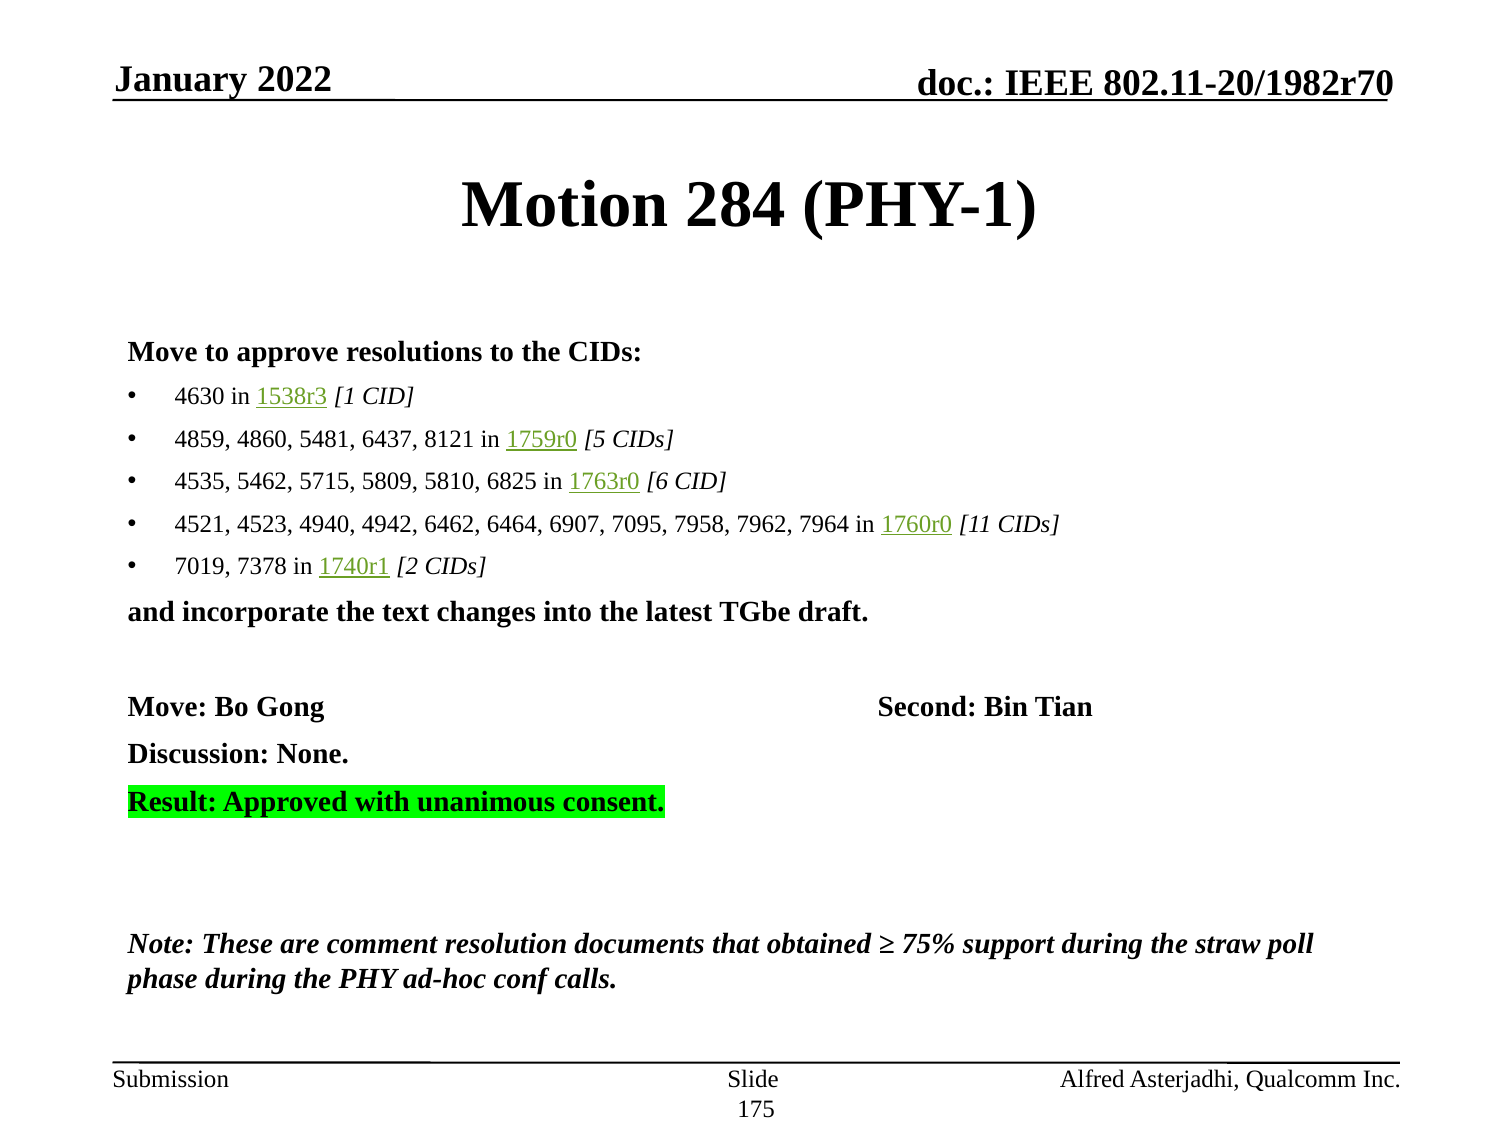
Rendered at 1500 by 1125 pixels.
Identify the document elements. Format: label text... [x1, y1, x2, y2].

list Move to approve resolutions to the CIDs: 4630 in 1538r3 [1 CID] 4859, 4860, 5481, 6437, 8121 in 1759r0 [5 CIDs] 4535, 5462, 5715, 5809, 5810, 6825 in 1763r0 [6 CID] 4521, 4523, 4940, 4942, 6462, 6464, 6907, 7095, 7958, 7962, 7964 in 1760r0 [11 CIDs] 7019, 7378 in 1740r1 [2 CIDs] and incorporate the text changes into the latest TGbe draft. Move: Bo Gong Second: Bin Tian Discussion: None. Result: Approved with unanimous consent. Note: These are comment resolution documents that obtained ≥ 75% support during the straw poll phase during the PHY ad-hoc conf calls. [112, 324, 1388, 1063]
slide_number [114, 54, 423, 100]
footer Alfred Asterjadhi, Qualcomm Inc. [878, 1061, 1402, 1093]
title Motion 284 (PHY-1) [112, 112, 1388, 288]
slide_number Slide 175 [712, 1061, 800, 1123]
